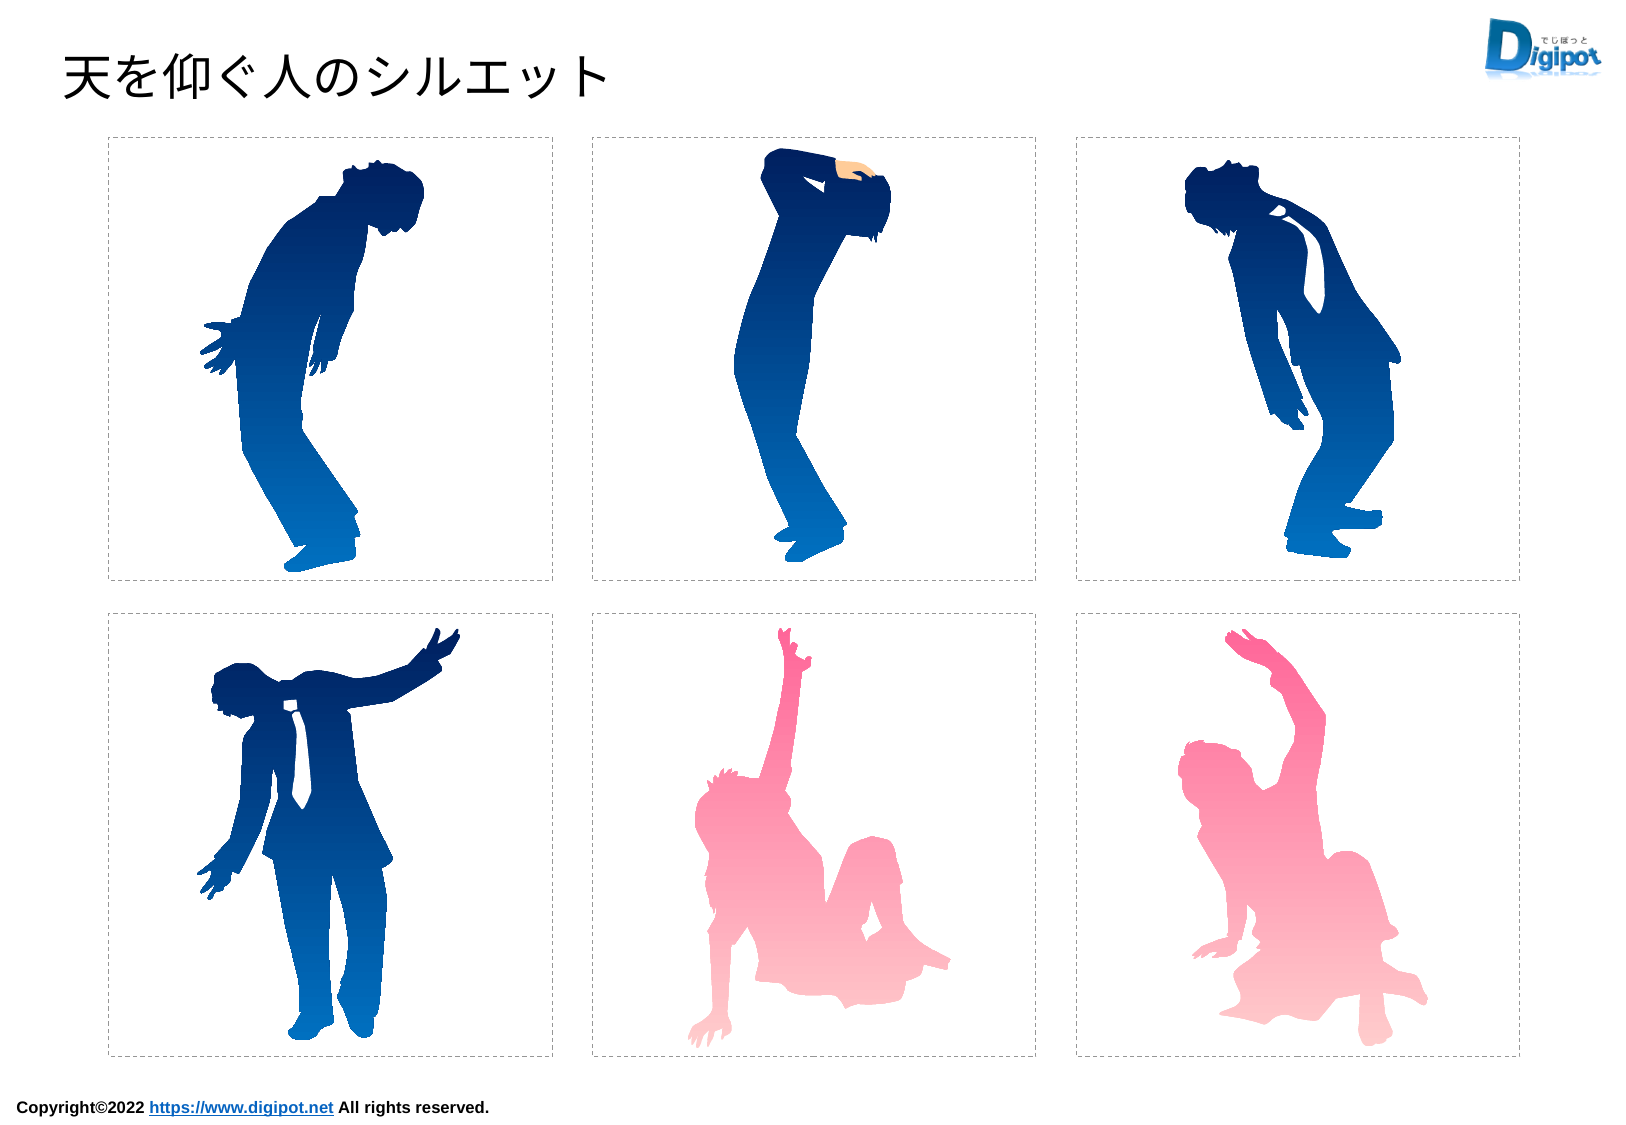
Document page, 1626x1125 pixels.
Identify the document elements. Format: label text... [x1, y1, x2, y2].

text_box [200, 159, 424, 573]
picture [1485, 18, 1602, 82]
text_box [687, 627, 951, 1048]
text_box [1184, 159, 1402, 559]
text_box 天を仰ぐ人のシルエット [48, 38, 628, 113]
text_box [1178, 628, 1428, 1047]
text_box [197, 627, 461, 1041]
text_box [733, 148, 892, 563]
